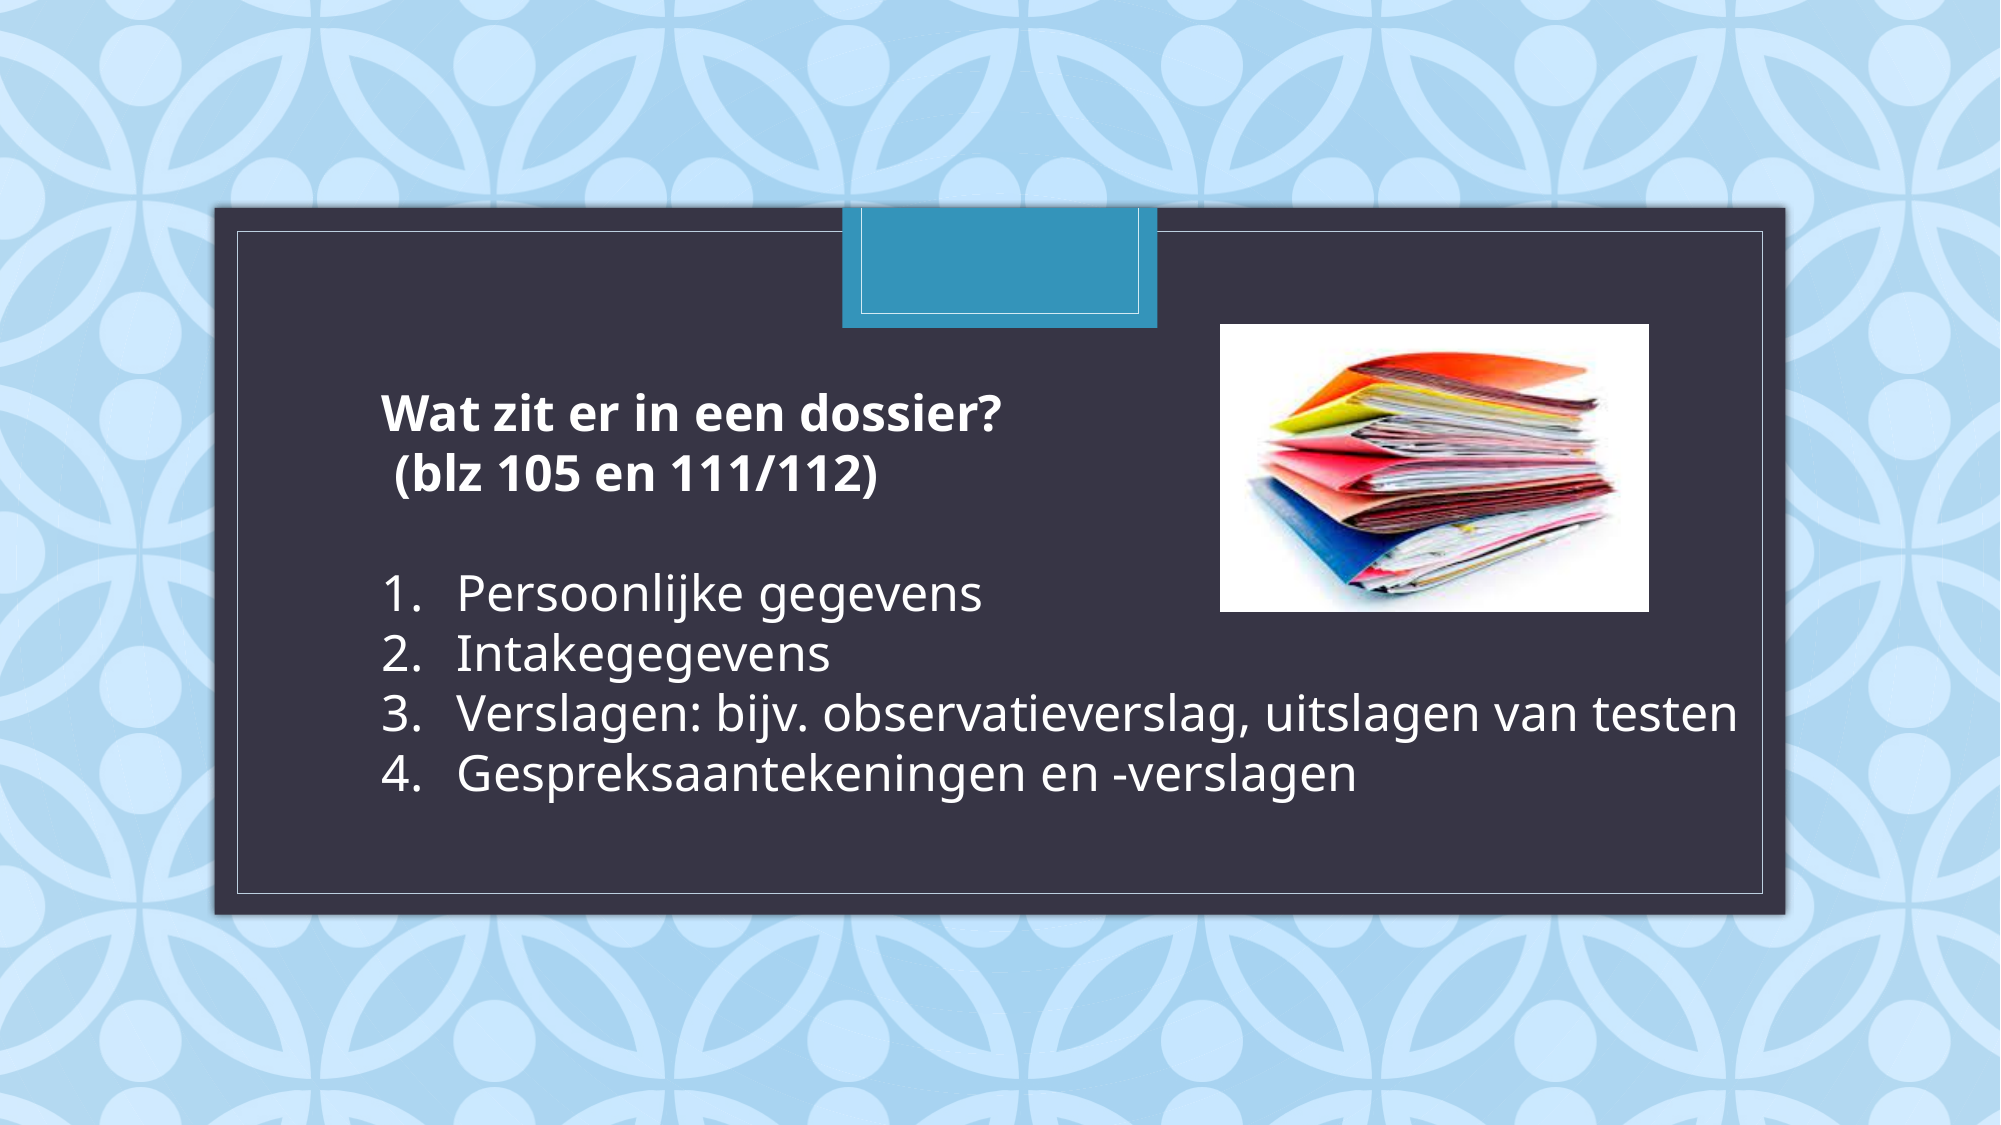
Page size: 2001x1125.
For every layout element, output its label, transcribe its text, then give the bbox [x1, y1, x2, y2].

picture [1220, 324, 1649, 612]
text_box Wat zit er in een dossier? (blz 105 en 111/112) Persoonlijke gegevens Intakegegevens Verslagen: bijv. observatieverslag, uitslagen van testen Gespreksaantekeningen en -verslagen [366, 374, 1756, 809]
